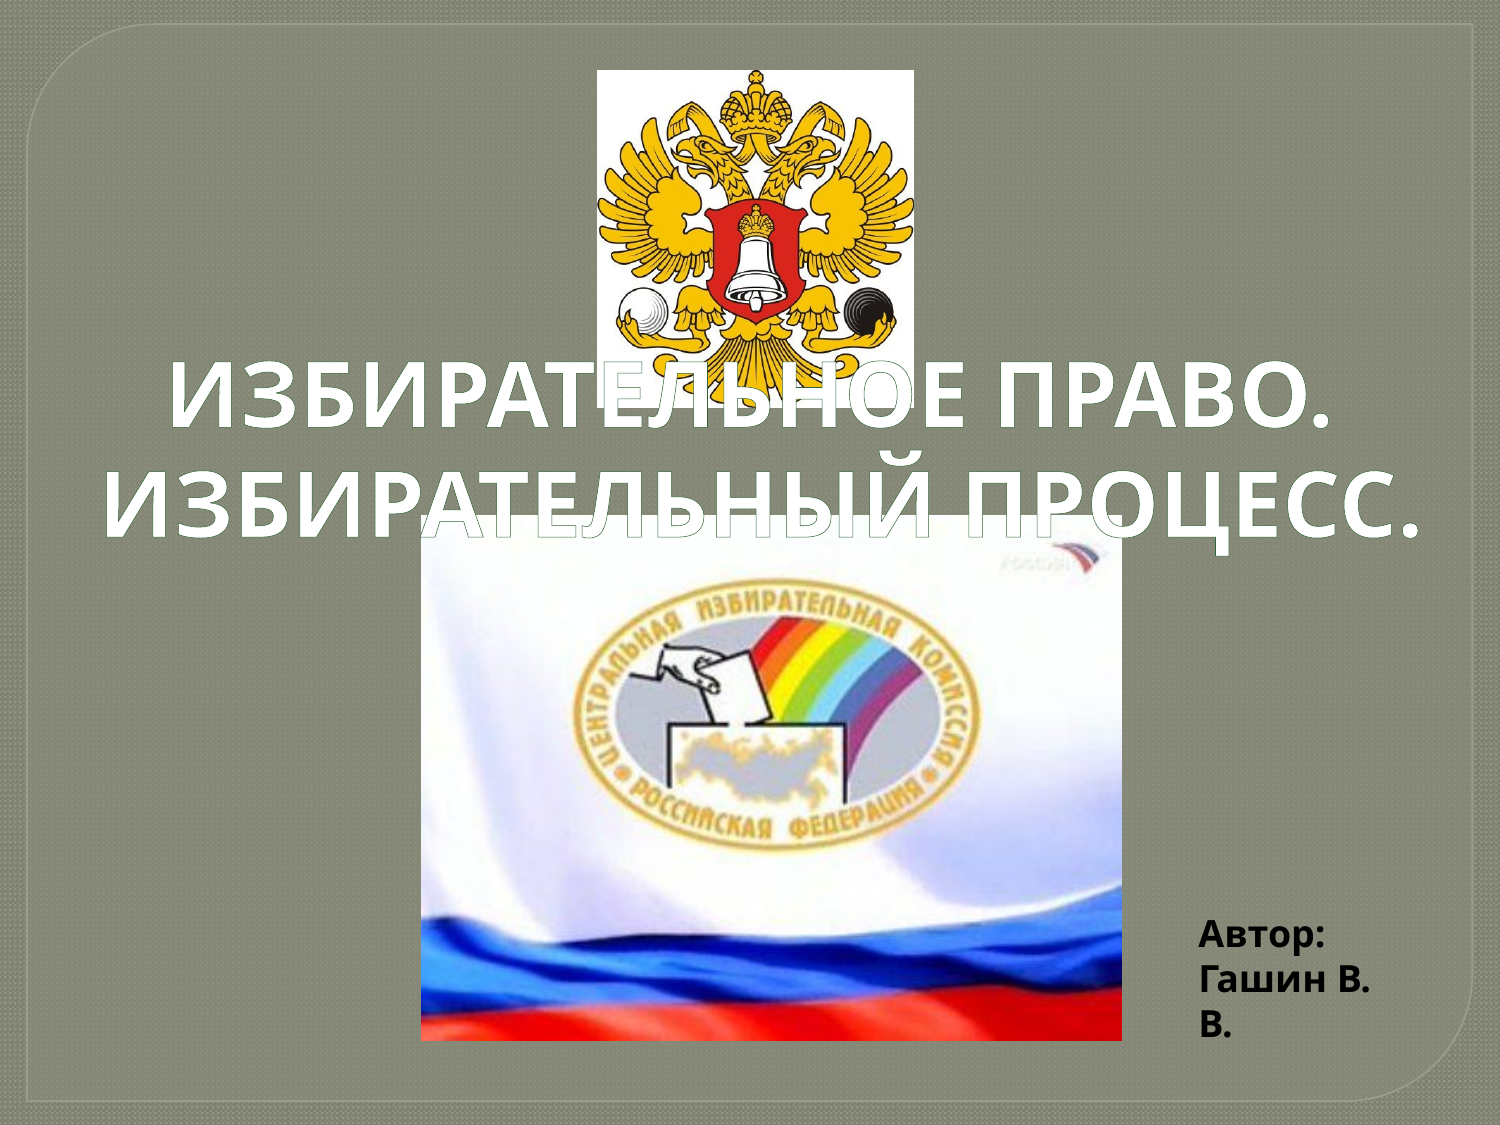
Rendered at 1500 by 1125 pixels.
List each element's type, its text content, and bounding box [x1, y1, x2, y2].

text_box ИЗБИРАТЕЛЬНОЕ ПРАВО. ИЗБИРАТЕЛЬНЫЙ ПРОЦЕСС. [83, 328, 1440, 563]
picture [597, 70, 915, 409]
text_box Автор: Гашин В. В. [1183, 902, 1430, 1053]
picture [421, 515, 1123, 1041]
